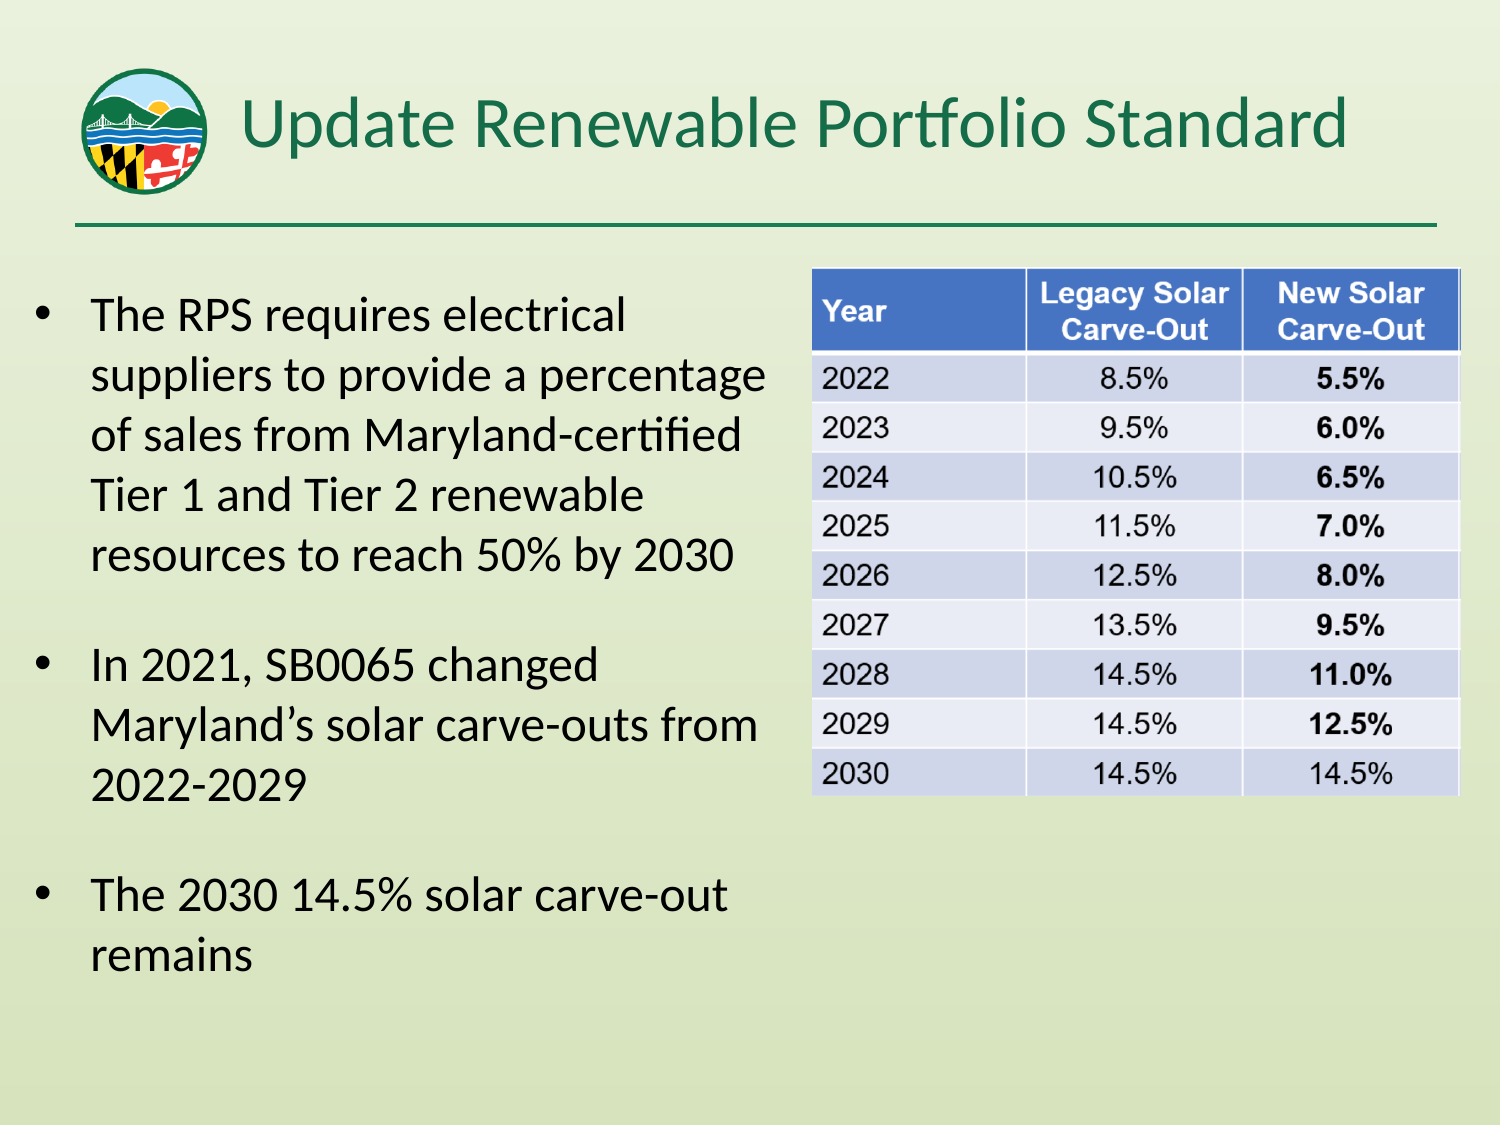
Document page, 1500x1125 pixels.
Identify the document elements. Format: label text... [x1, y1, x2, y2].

picture [812, 267, 1461, 796]
text_box The RPS requires electrical suppliers to provide a percentage of sales from Maryland-certified Tier 1 and Tier 2 renewable resources to reach 50% by 2030 In 2021, SB0065 changed Maryland’s solar carve-outs from 2022-2029 The 2030 14.5% solar carve-out remains [19, 274, 821, 1099]
picture [75, 62, 213, 200]
title Update Renewable Portfolio Standard [225, 24, 1400, 213]
